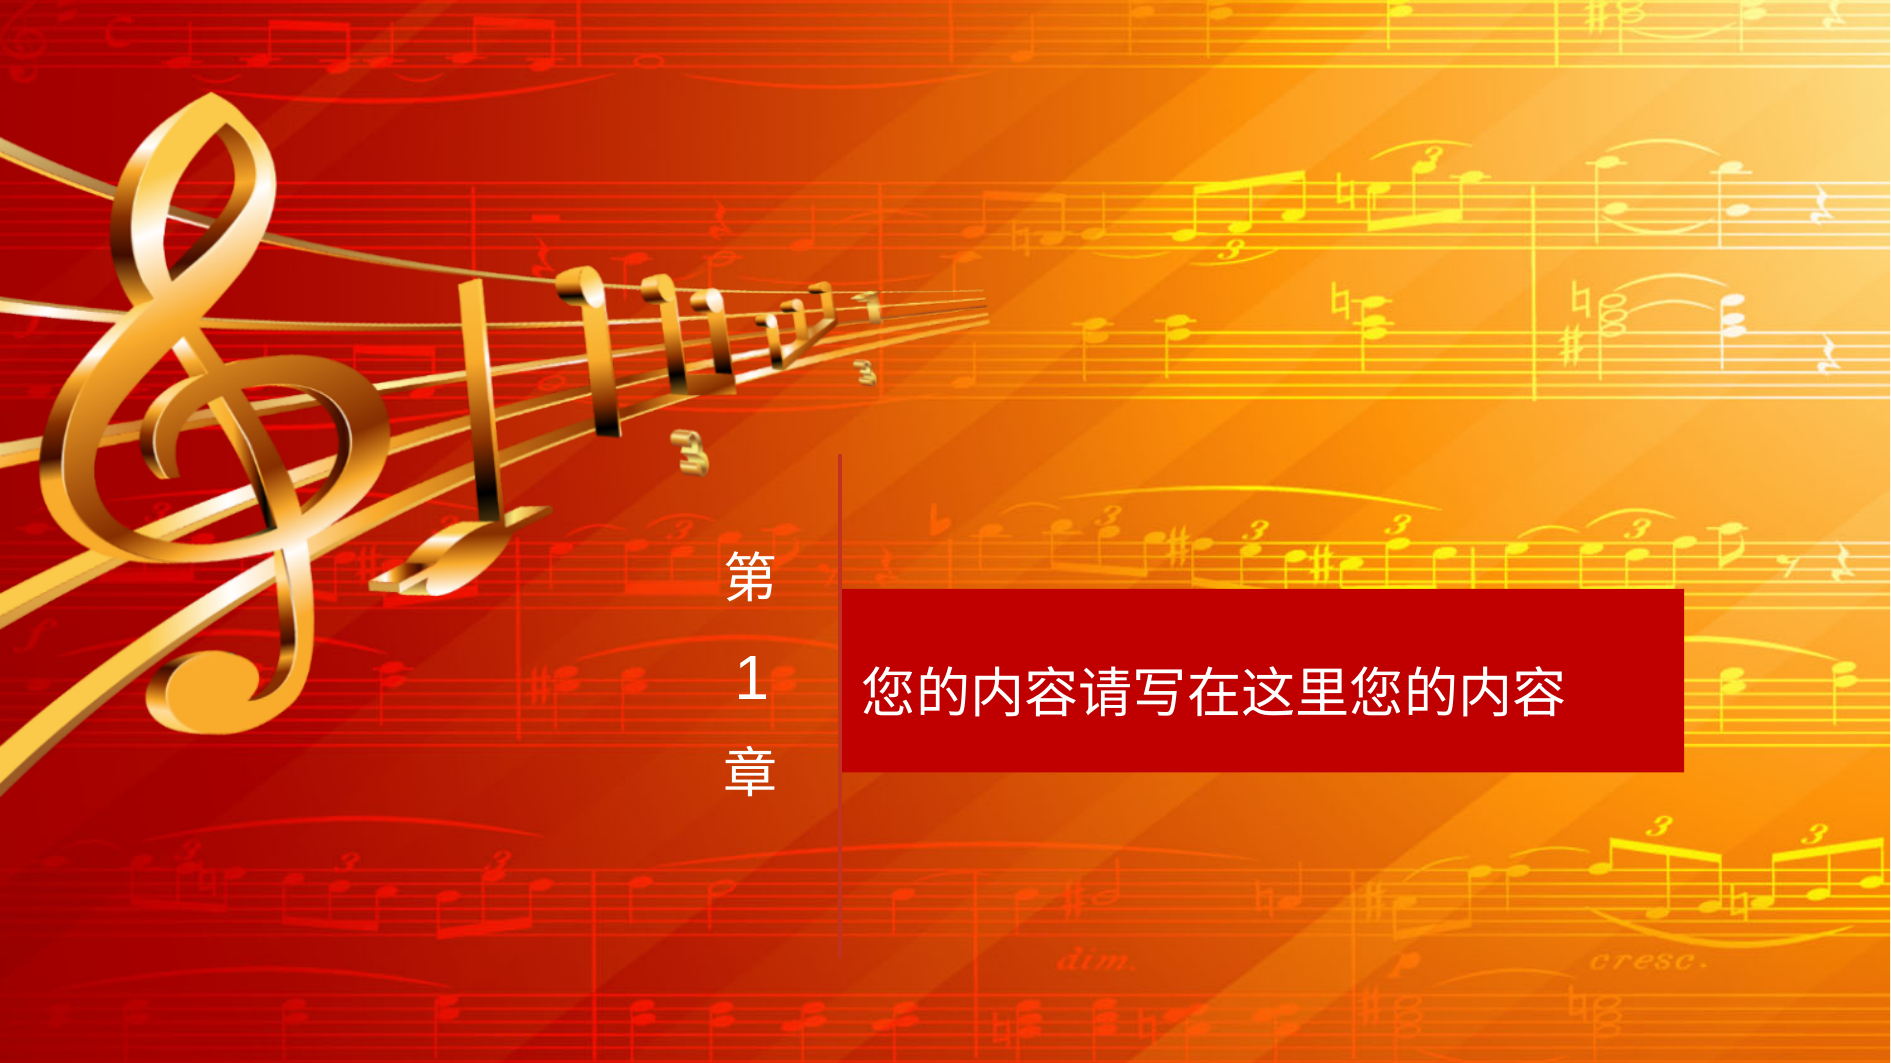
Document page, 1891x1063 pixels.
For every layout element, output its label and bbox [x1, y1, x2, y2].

text_box [663, 536, 840, 853]
picture [0, 0, 1891, 1063]
